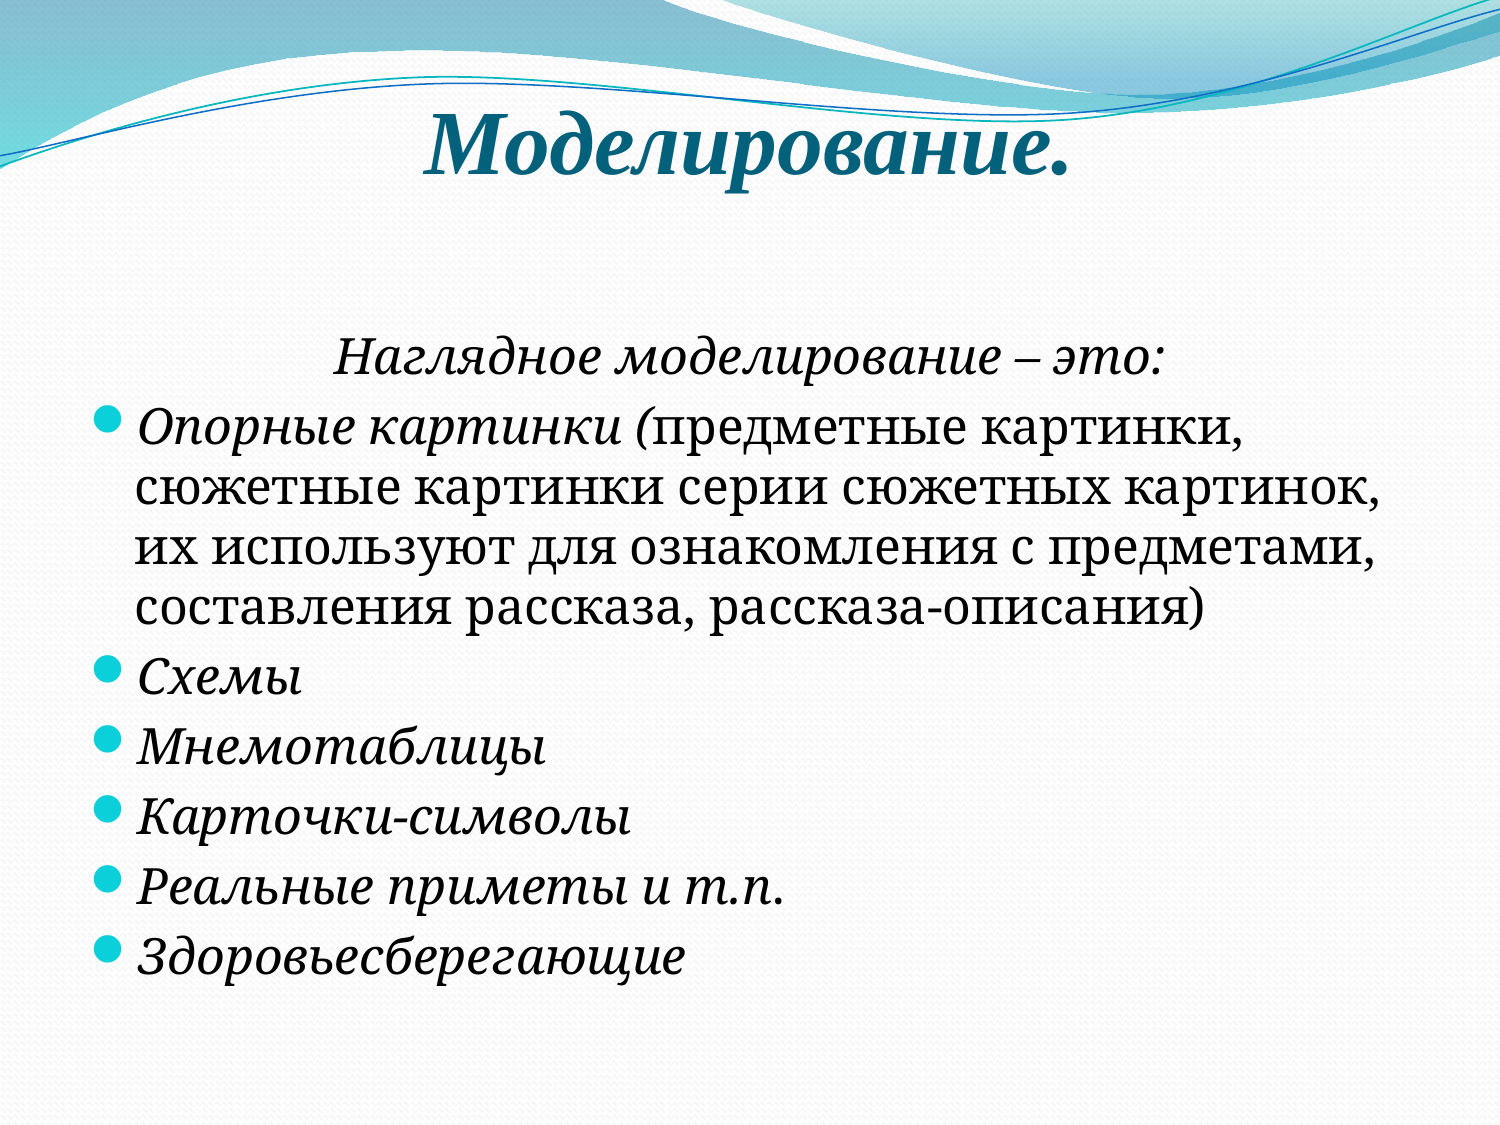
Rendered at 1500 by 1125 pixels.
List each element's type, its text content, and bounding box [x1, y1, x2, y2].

title Моделирование. [75, 78, 1425, 303]
list Наглядное моделирование – это: Опорные картинки (предметные картинки, сюжетные картинки серии сюжетных картинок, их используют для ознакомления с предметами, составления рассказа, рассказа-описания) Схемы Мнемотаблицы Карточки-символы Реальные приметы и т.п. Здоровьесберегающие [75, 317, 1425, 1038]
